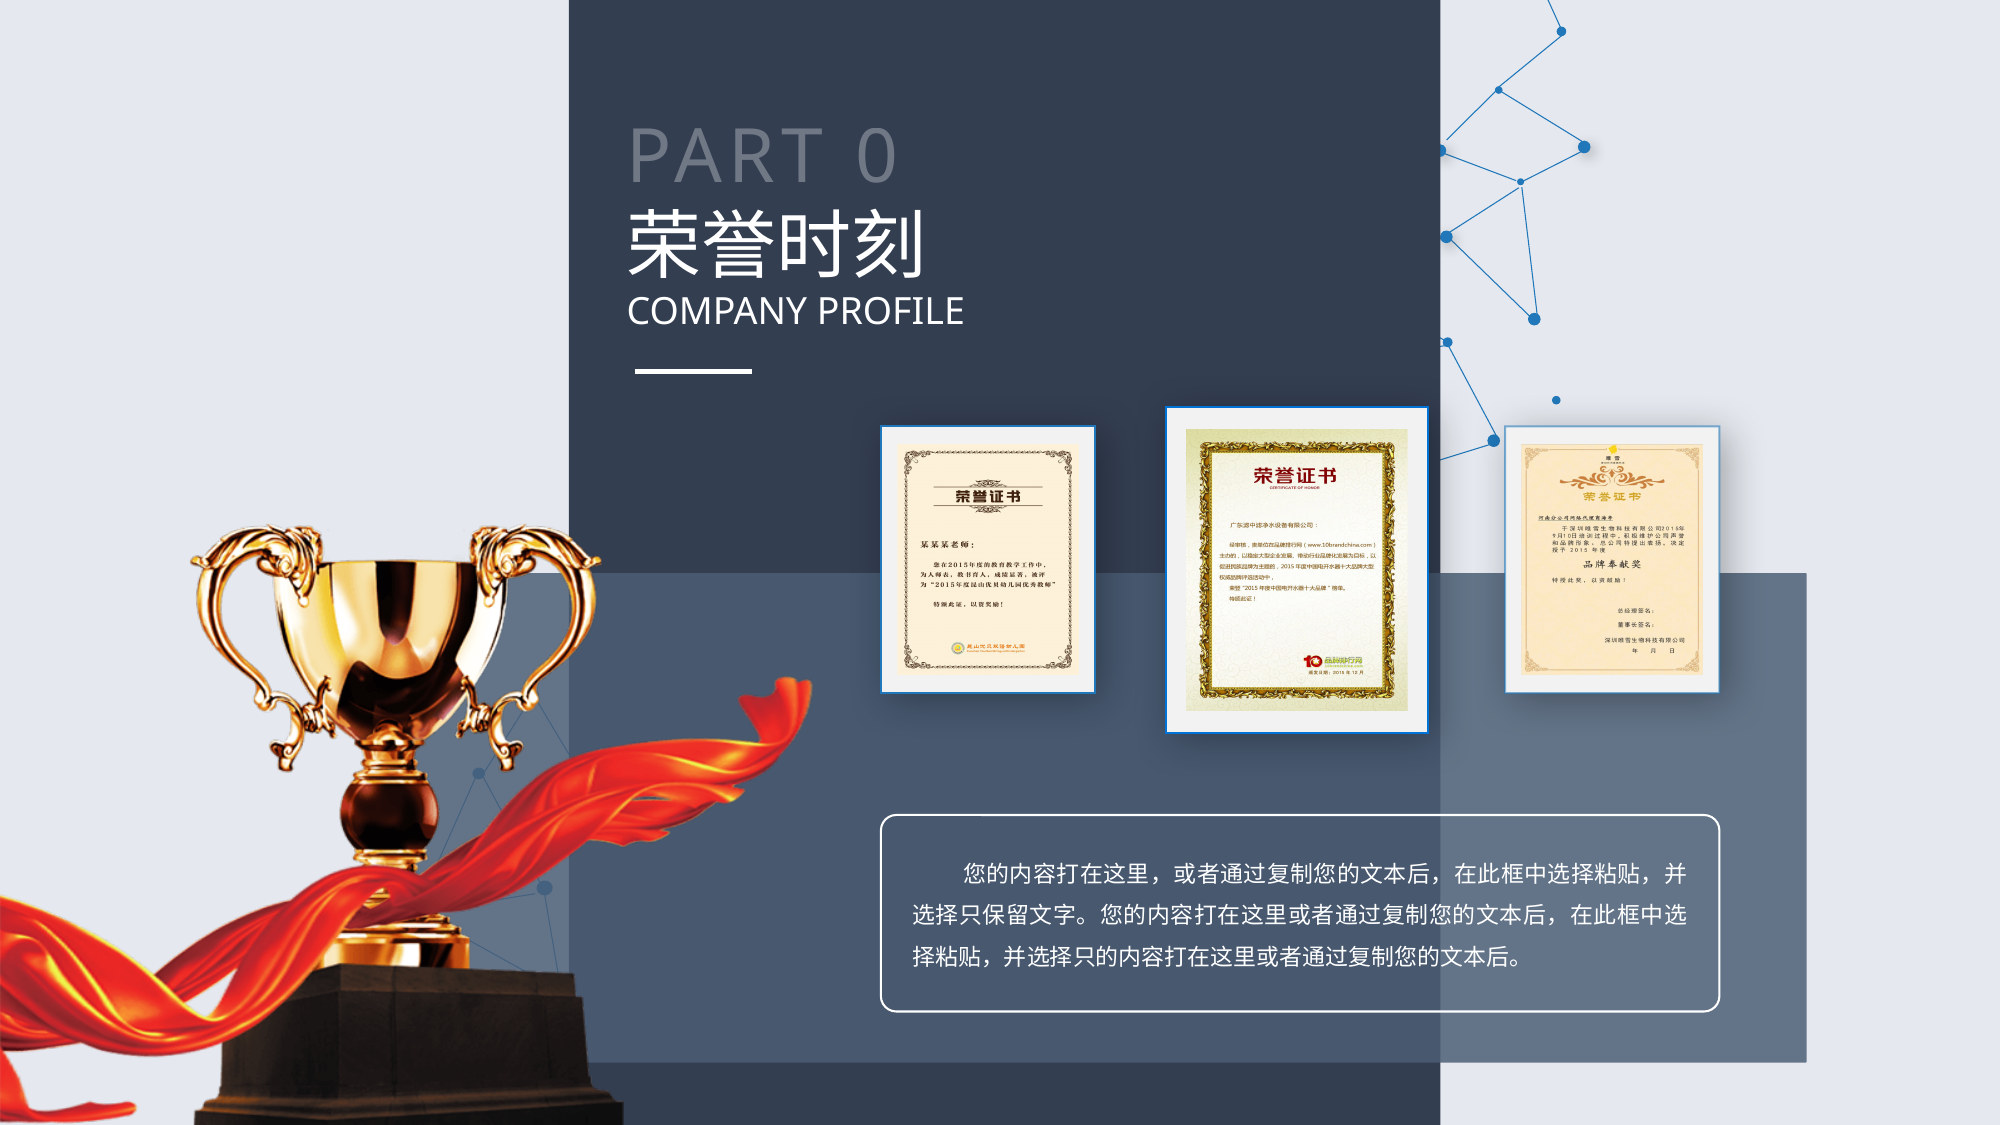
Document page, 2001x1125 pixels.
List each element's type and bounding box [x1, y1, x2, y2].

text_box [880, 426, 1096, 694]
text_box [1504, 426, 1720, 694]
text_box [1166, 407, 1428, 733]
text_box [611, 99, 1278, 372]
picture [0, 523, 815, 1125]
text_box [879, 813, 1721, 1013]
text_box [625, 572, 1808, 1064]
